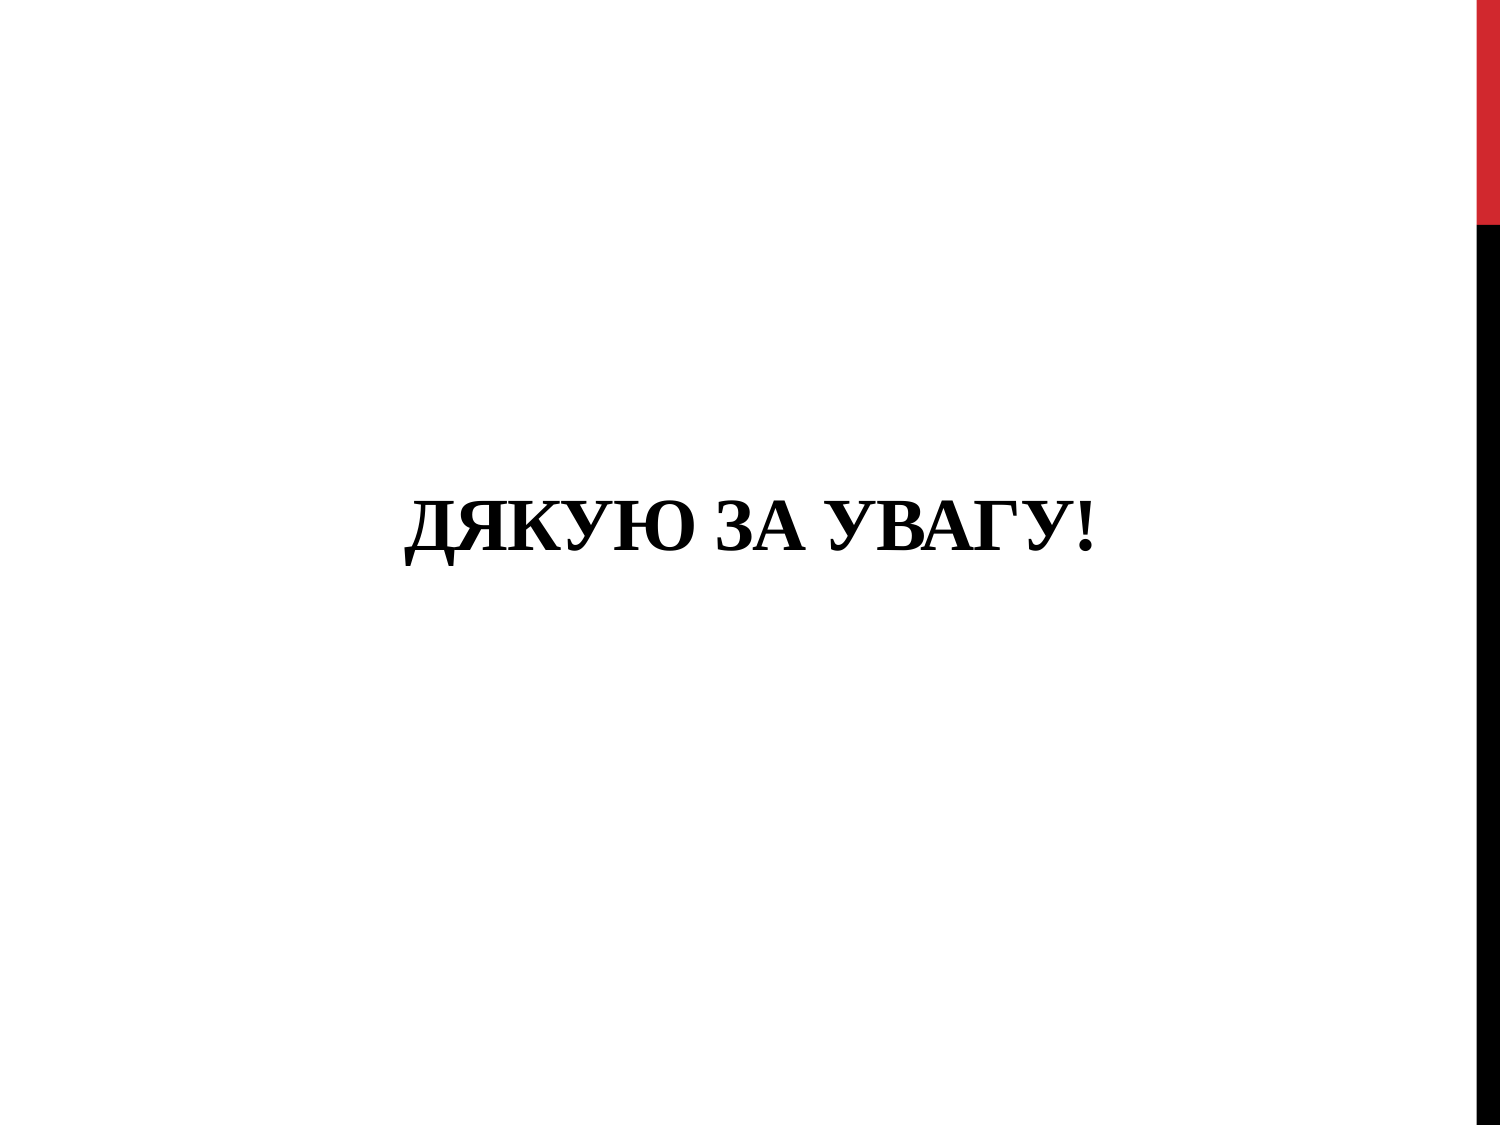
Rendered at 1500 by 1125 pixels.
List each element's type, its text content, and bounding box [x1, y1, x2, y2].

title Дякую за увагу! [76, 385, 1427, 573]
